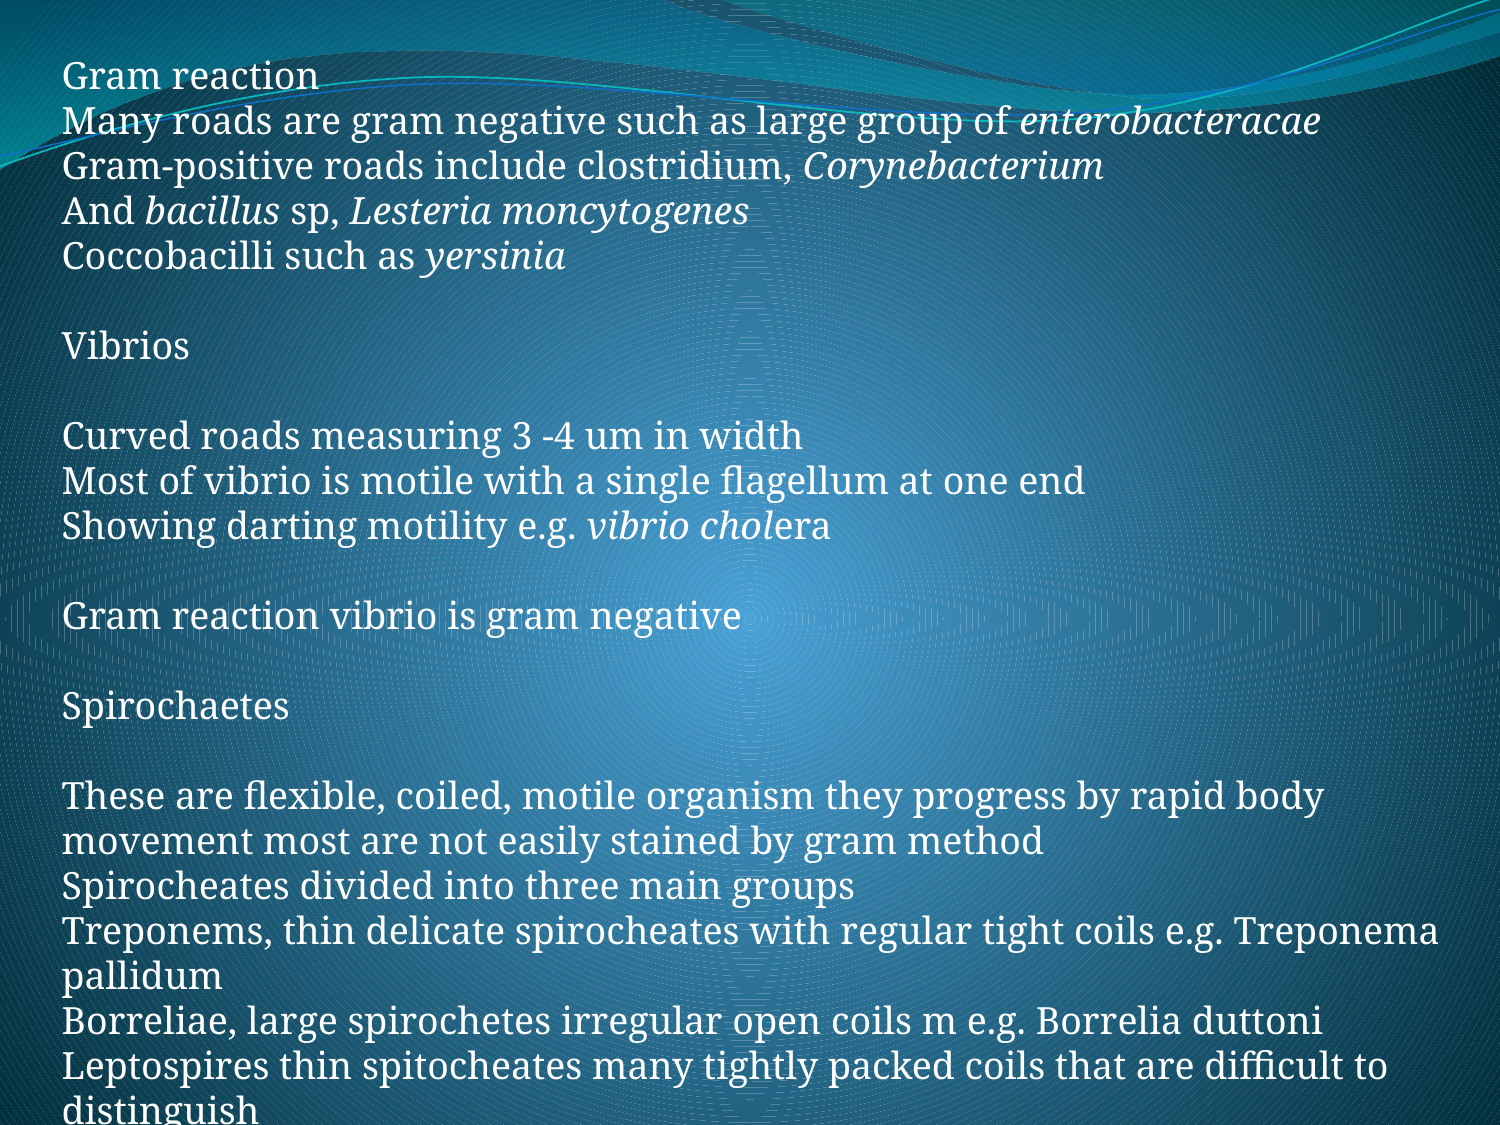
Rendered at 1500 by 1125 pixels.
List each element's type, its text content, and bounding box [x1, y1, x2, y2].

text_box Gram reaction Many roads are gram negative such as large group of enterobacteracae Gram-positive roads include clostridium, Corynebacterium And bacillus sp, Lesteria moncytogenes Coccobacilli such as yersinia Vibrios Curved roads measuring 3 -4 um in width Most of vibrio is motile with a single flagellum at one end Showing darting motility e.g. vibrio cholera Gram reaction vibrio is gram negative Spirochaetes These are flexible, coiled, motile organism they progress by rapid body movement most are not easily stained by gram method Spirocheates divided into three main groups Treponems, thin delicate spirocheates with regular tight coils e.g. Treponema pallidum Borreliae, large spirochetes irregular open coils m e.g. Borrelia duttoni Leptospires thin spitocheates many tightly packed coils that are difficult to distinguish [46, 0, 1500, 1125]
